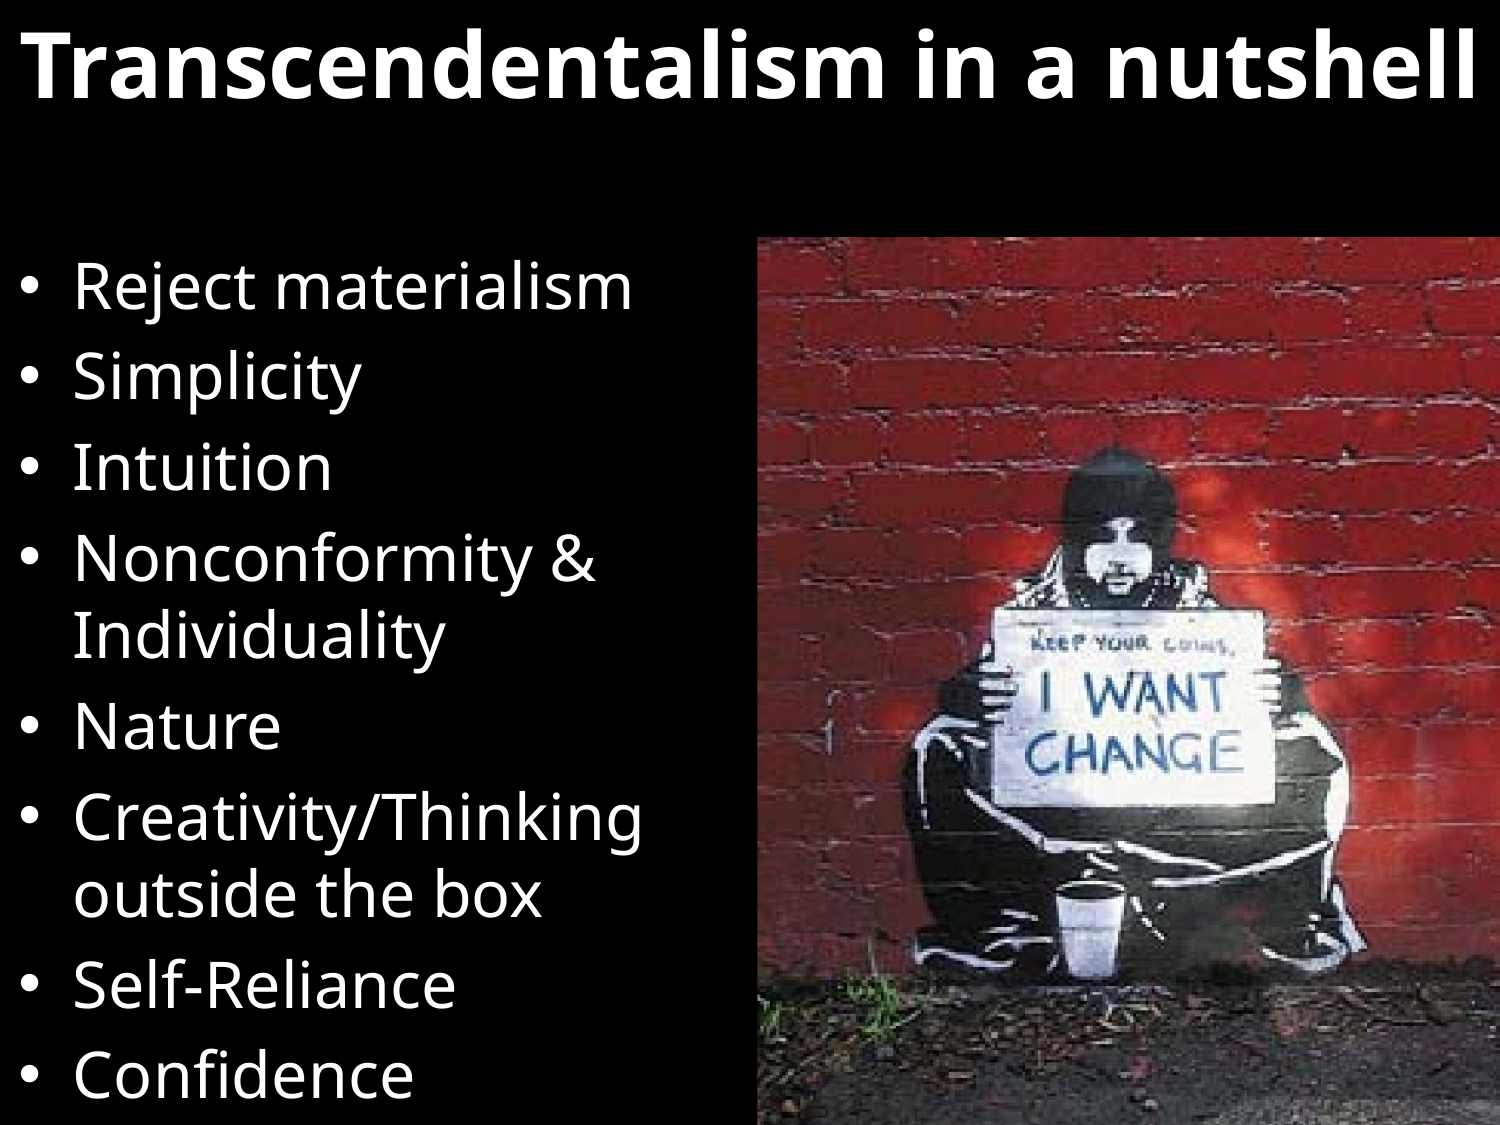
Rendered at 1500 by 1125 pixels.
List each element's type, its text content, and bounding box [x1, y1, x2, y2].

list Reject materialism Simplicity Intuition Nonconformity & Individuality Nature Creativity/Thinking outside the box Self-Reliance Confidence [3, 237, 754, 1125]
picture [756, 237, 1500, 1125]
text_box Transcendentalism in a nutshell [0, 0, 1500, 125]
